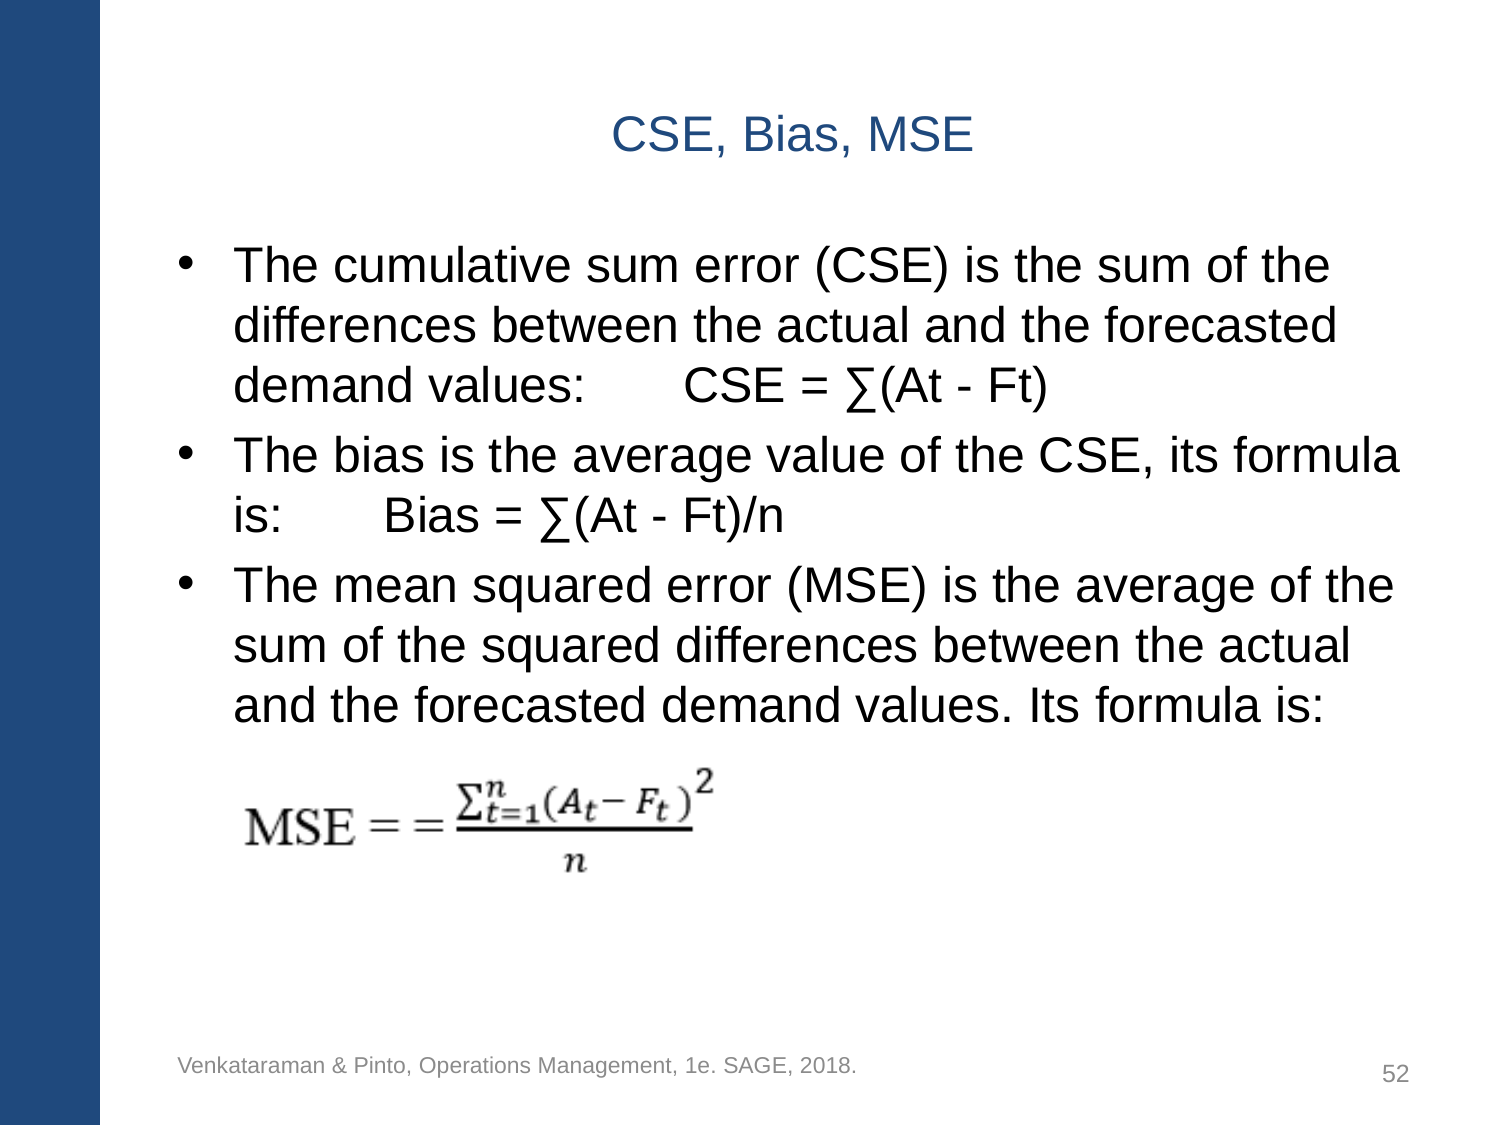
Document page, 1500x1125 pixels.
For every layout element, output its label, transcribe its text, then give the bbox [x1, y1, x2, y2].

list The cumulative sum error (CSE) is the sum of the differences between the actual and the forecasted demand values: CSE = ∑(At - Ft) The bias is the average value of the CSE, its formula is: Bias = ∑(At - Ft)/n The mean squared error (MSE) is the average of the sum of the squared differences between the actual and the forecasted demand values. Its formula is: [162, 224, 1425, 1025]
footer Venkataraman & Pinto, Operations Management, 1e. SAGE, 2018. [162, 1042, 1313, 1103]
picture [212, 737, 763, 893]
slide_number 52 [1350, 1042, 1425, 1103]
title CSE, Bias, MSE [162, 37, 1425, 224]
